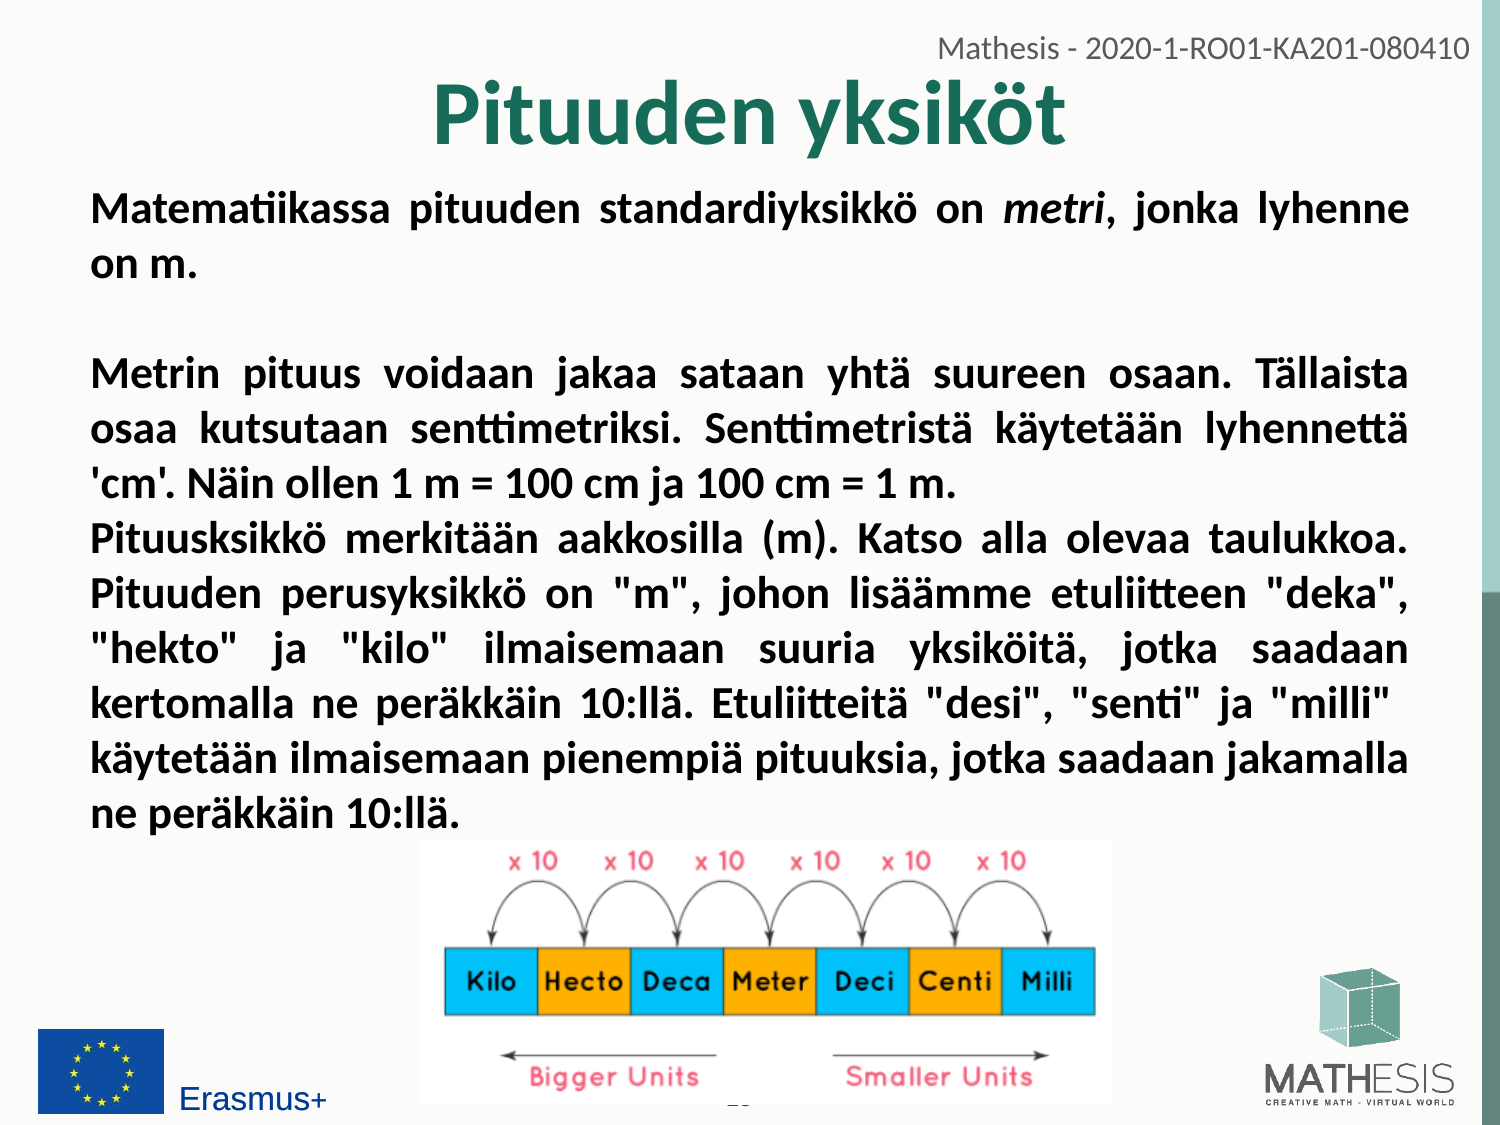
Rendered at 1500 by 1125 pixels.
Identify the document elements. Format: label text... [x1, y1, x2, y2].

picture [419, 839, 1111, 1106]
list Matematiikassa pituuden standardiyksikkö on metri, jonka lyhenne on m. Metrin pituus voidaan jakaa sataan yhtä suureen osaan. Tällaista osaa kutsutaan senttimetriksi. Senttimetristä käytetään lyhennettä 'cm'. Näin ollen 1 m = 100 cm ja 100 cm = 1 m. Pituusksikkö merkitään aakkosilla (m). Katso alla olevaa taulukkoa. Pituuden perusyksikkö on "m", johon lisäämme etuliitteen "deka", "hekto" ja "kilo" ilmaisemaan suuria yksiköitä, jotka saadaan kertomalla ne peräkkäin 10:llä. Etuliitteitä "desi", "senti" ja "milli" käytetään ilmaisemaan pienempiä pituuksia, jotka saadaan jakamalla ne peräkkäin 10:llä. [75, 170, 1425, 882]
picture [38, 1029, 164, 1114]
title Pituuden yksiköt [75, 45, 1425, 170]
